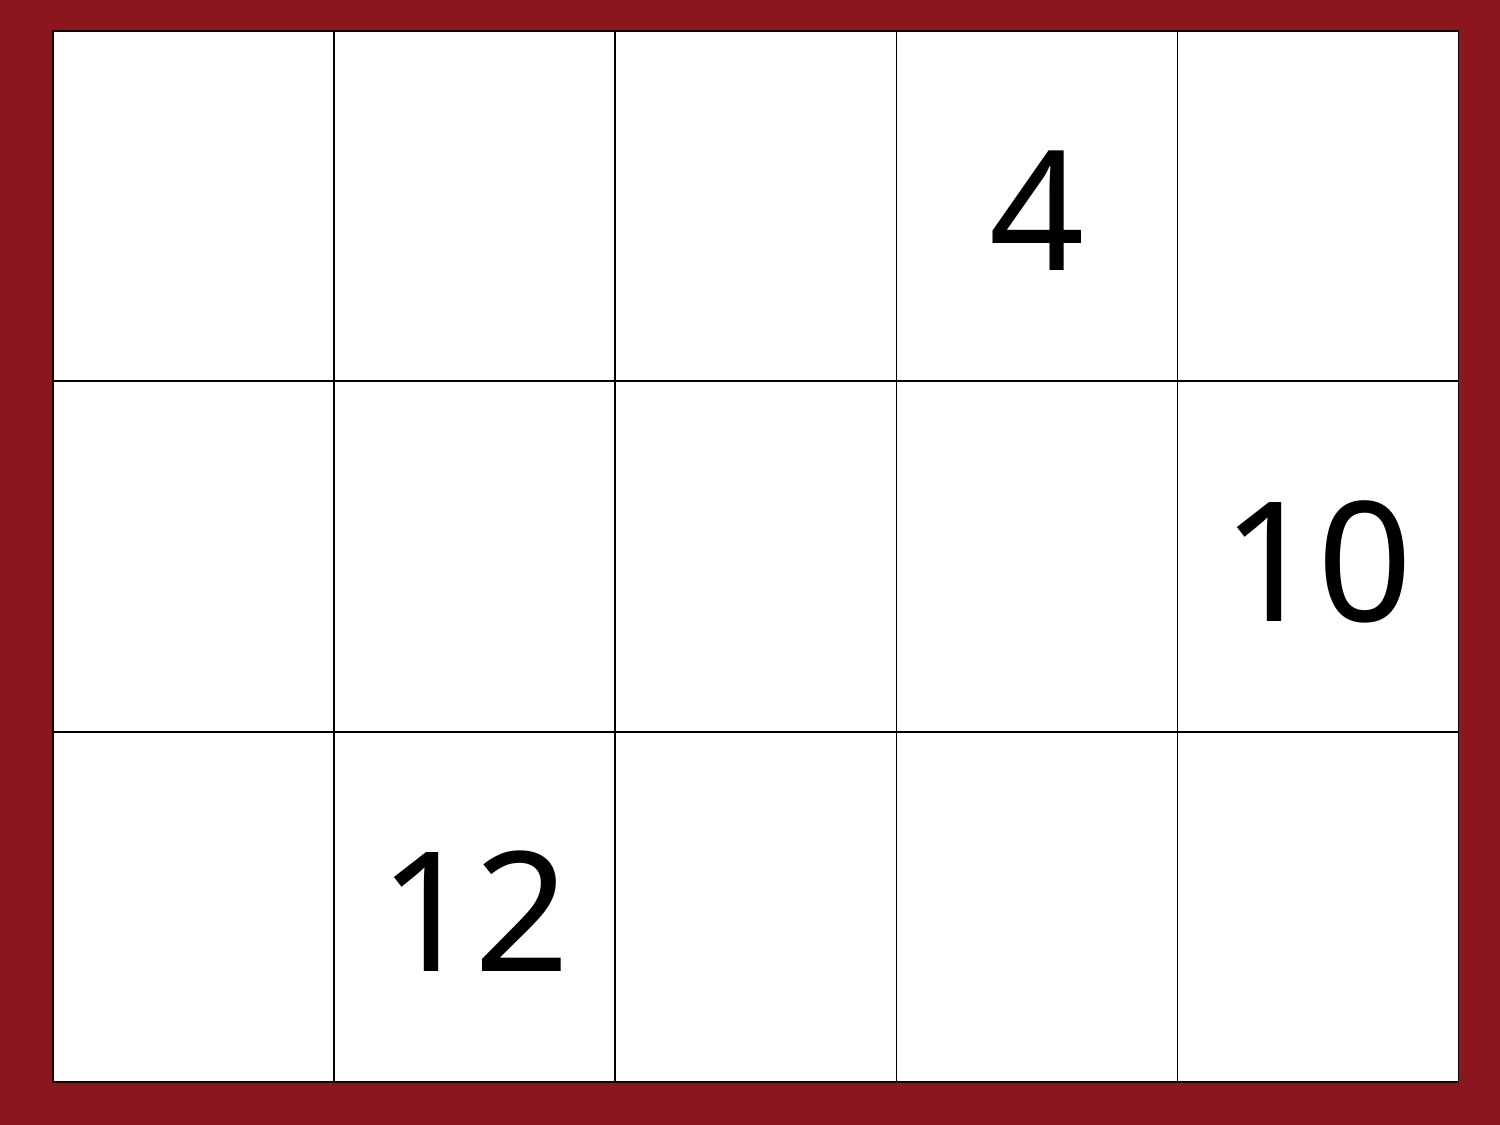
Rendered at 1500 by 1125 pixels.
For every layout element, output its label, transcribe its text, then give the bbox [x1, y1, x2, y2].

table_cell [897, 733, 1177, 1081]
table_cell [1178, 733, 1458, 1081]
table_cell [54, 733, 333, 1081]
table_header 4 [897, 32, 1177, 380]
table_header [1178, 32, 1458, 380]
table_header [335, 32, 614, 380]
table_cell 10 [1178, 382, 1458, 731]
table_header [54, 32, 333, 380]
table_cell [897, 382, 1177, 731]
table_cell 12 [335, 733, 614, 1081]
table_cell [54, 382, 333, 731]
text_box [0, 0, 1500, 1125]
table_cell [335, 382, 614, 731]
table_cell [616, 382, 896, 731]
table_cell [616, 733, 896, 1081]
table_header [616, 32, 896, 380]
